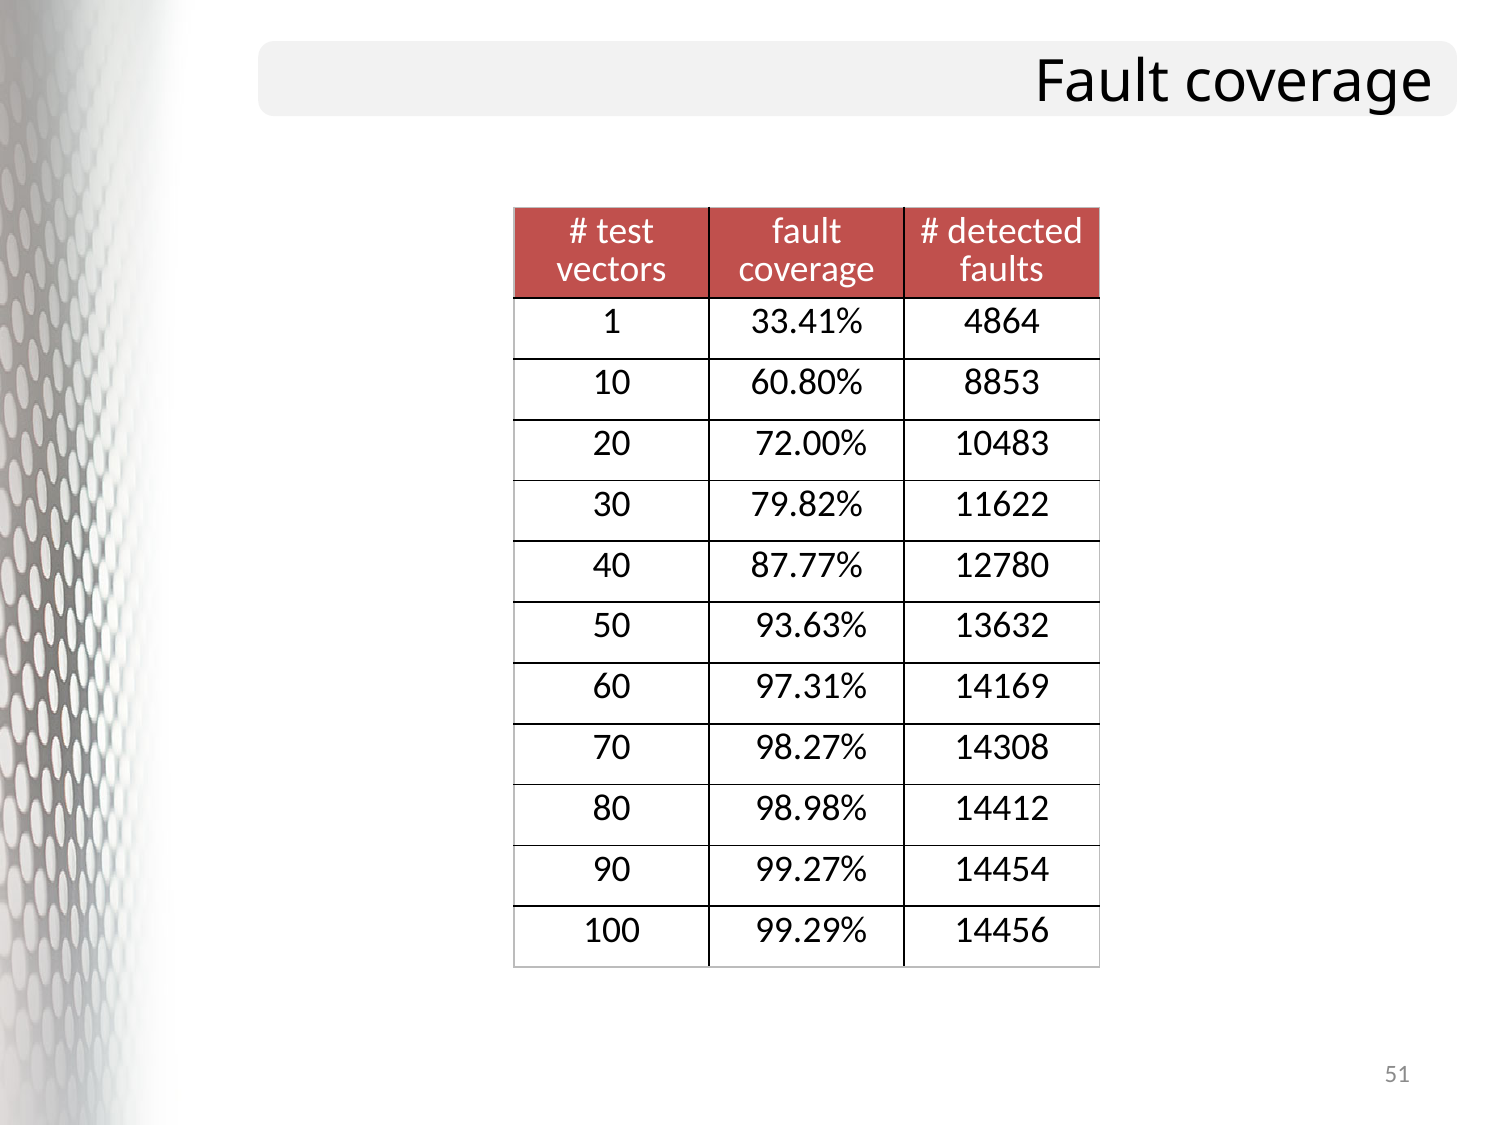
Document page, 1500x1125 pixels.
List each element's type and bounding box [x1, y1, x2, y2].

table_cell [710, 785, 903, 845]
table_cell [905, 299, 1099, 358]
table_cell [710, 664, 903, 723]
table_header [710, 208, 903, 297]
table_cell [710, 725, 903, 784]
table_cell [515, 542, 708, 601]
table_cell [905, 542, 1099, 601]
table_cell [905, 664, 1099, 723]
table_cell [710, 481, 903, 540]
table_cell [905, 603, 1099, 662]
table_cell [515, 421, 708, 480]
table_header [515, 208, 708, 297]
table_cell [710, 360, 903, 419]
table_cell [905, 481, 1099, 540]
table_cell [710, 421, 903, 480]
table_cell [515, 725, 708, 784]
table_cell [710, 846, 903, 905]
table_cell [905, 421, 1099, 480]
picture [0, 0, 200, 1125]
table_cell [515, 481, 708, 540]
table_cell [515, 907, 708, 966]
table_cell [515, 785, 708, 845]
table_cell [905, 725, 1099, 784]
table_cell [515, 664, 708, 723]
table_cell [710, 542, 903, 601]
table_cell [515, 360, 708, 419]
table_header [905, 208, 1099, 297]
table_cell [905, 846, 1099, 905]
table_cell [710, 299, 903, 358]
table_cell [515, 846, 708, 905]
title [160, 40, 1449, 117]
table_cell [905, 785, 1099, 845]
table_cell [515, 603, 708, 662]
table_cell [905, 907, 1099, 966]
table_cell [710, 907, 903, 966]
table_cell [905, 360, 1099, 419]
table_cell [515, 299, 708, 358]
slide_number [1074, 1042, 1425, 1103]
table_cell [710, 603, 903, 662]
